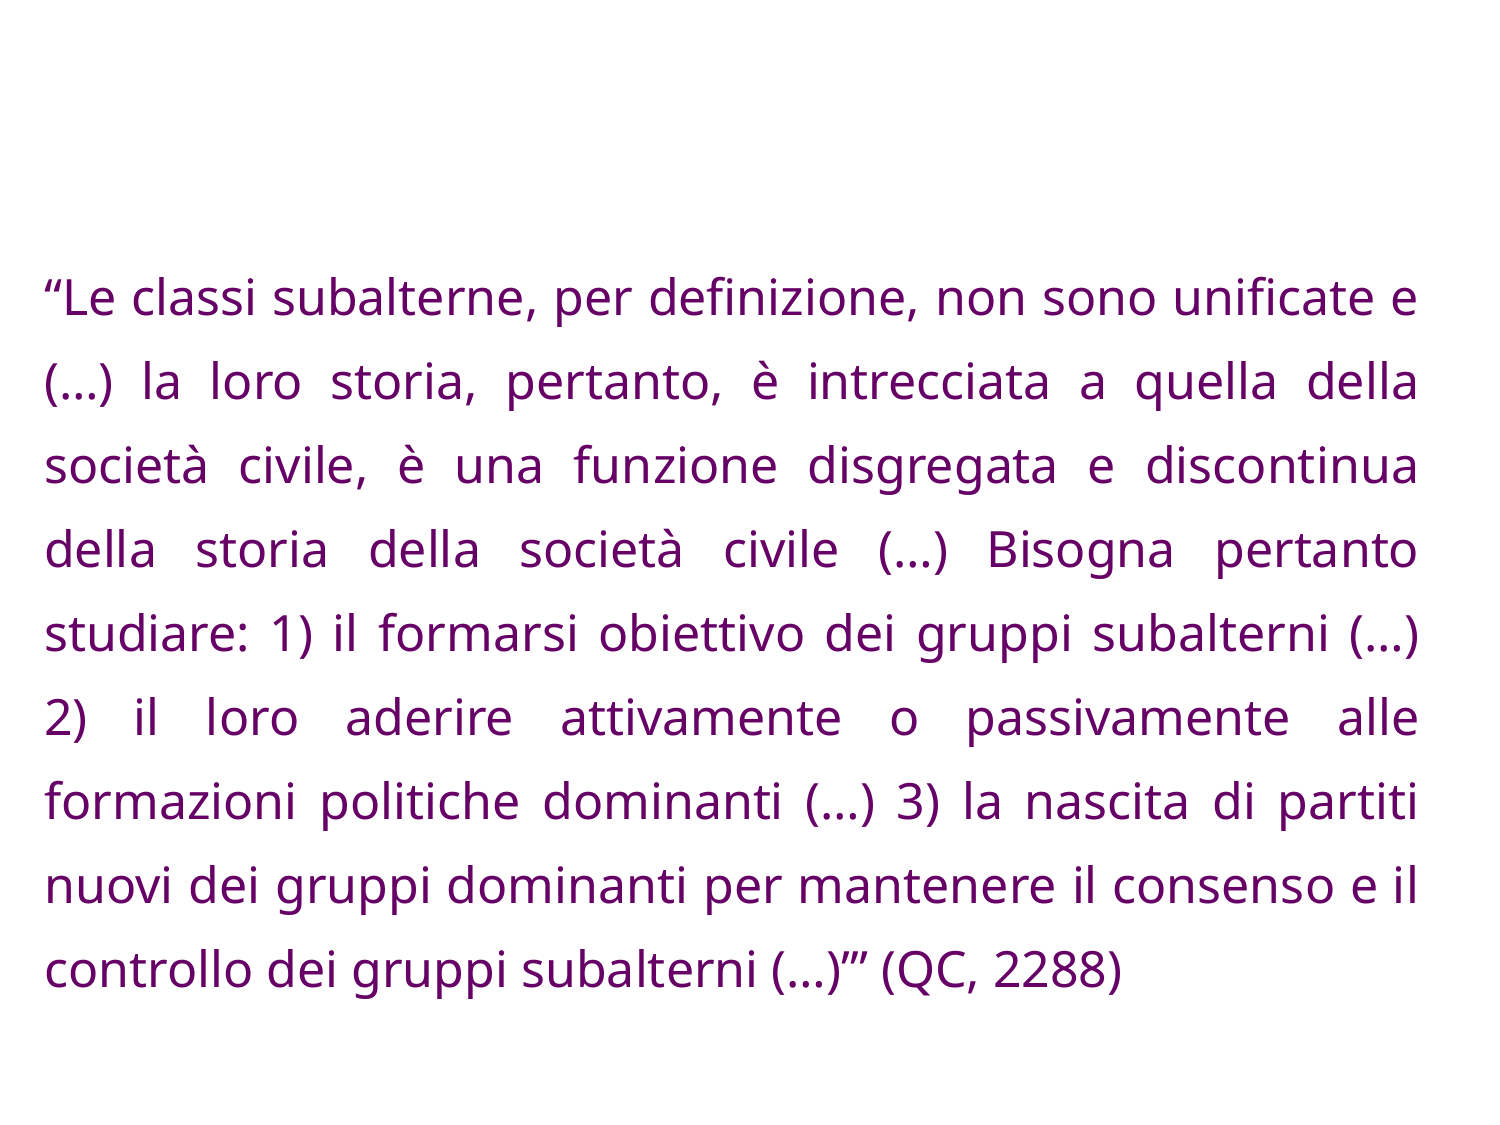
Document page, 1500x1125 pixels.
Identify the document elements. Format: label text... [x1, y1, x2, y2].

list “Le classi subalterne, per definizione, non sono unificate e (…) la loro storia, pertanto, è intrecciata a quella della società civile, è una funzione disgregata e discontinua della storia della società civile (…) Bisogna pertanto studiare: 1) il formarsi obiettivo dei gruppi subalterni (…) 2) il loro aderire attivamente o passivamente alle formazioni politiche dominanti (…) 3) la nascita di partiti nuovi dei gruppi dominanti per mantenere il consenso e il controllo dei gruppi subalterni (…)’” (QC, 2288) [29, 90, 1435, 1029]
